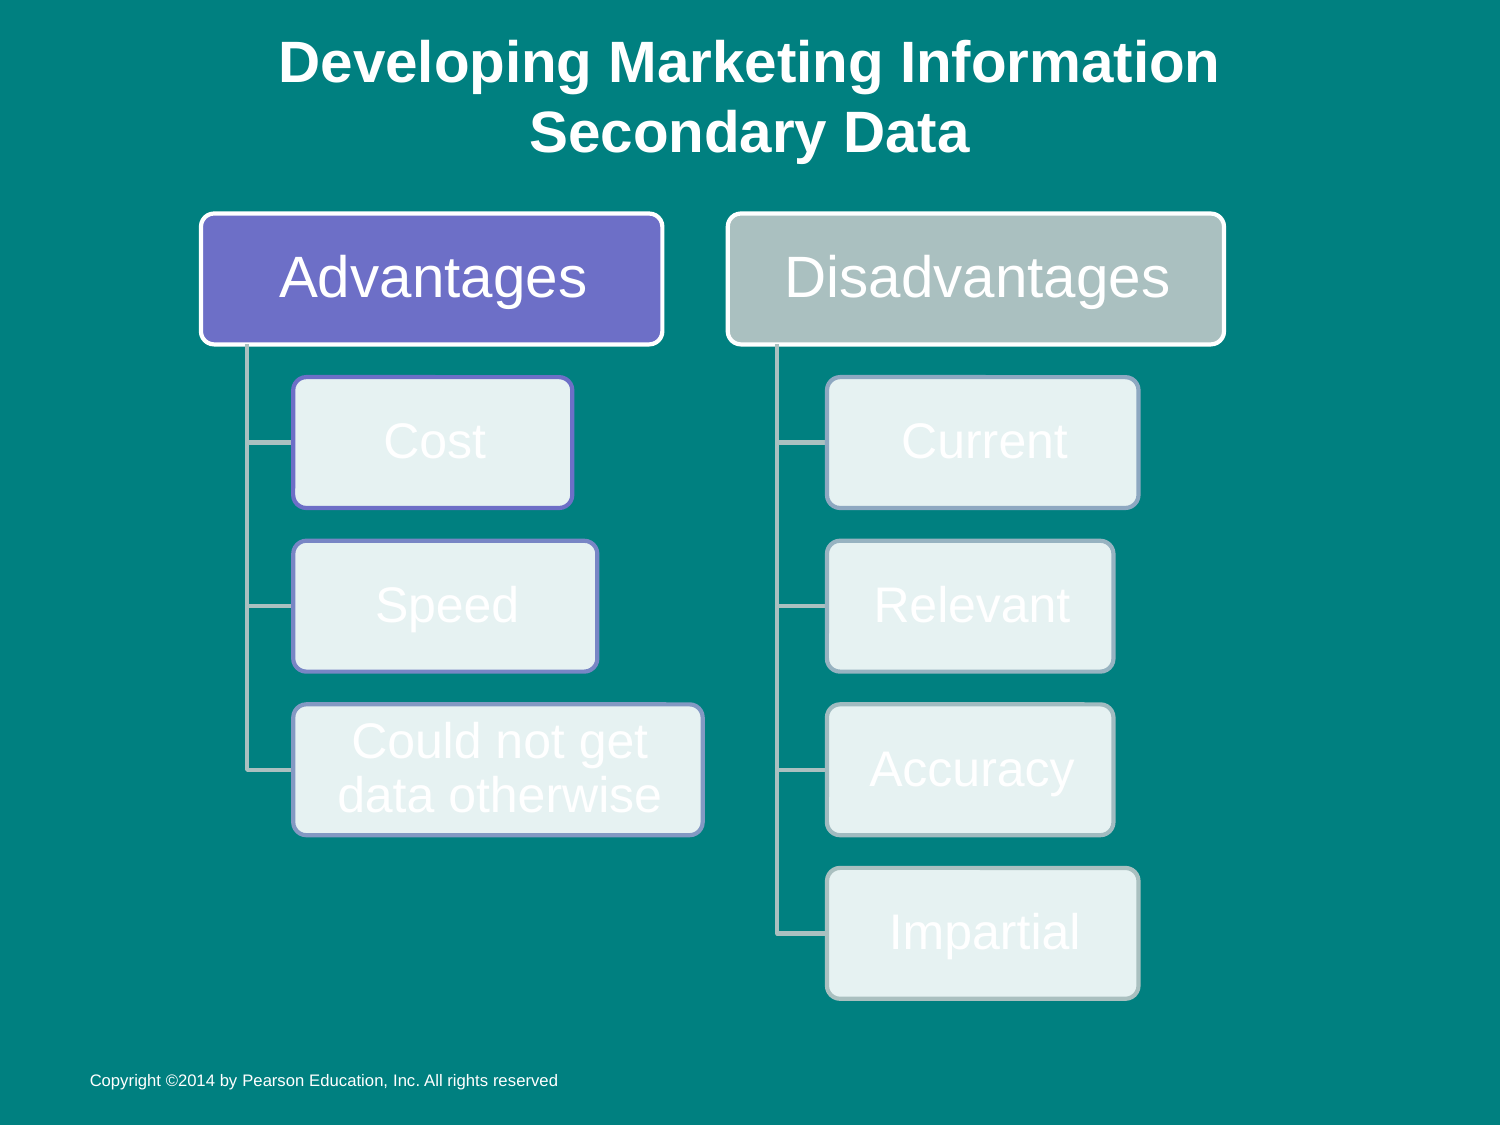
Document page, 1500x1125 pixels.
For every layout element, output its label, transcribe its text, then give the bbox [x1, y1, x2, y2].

text_box Copyright ©2014 by Pearson Education, Inc. All rights reserved [74, 1062, 825, 1098]
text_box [199, 212, 1226, 1001]
title Developing Marketing Information Secondary Data [112, 0, 1388, 188]
